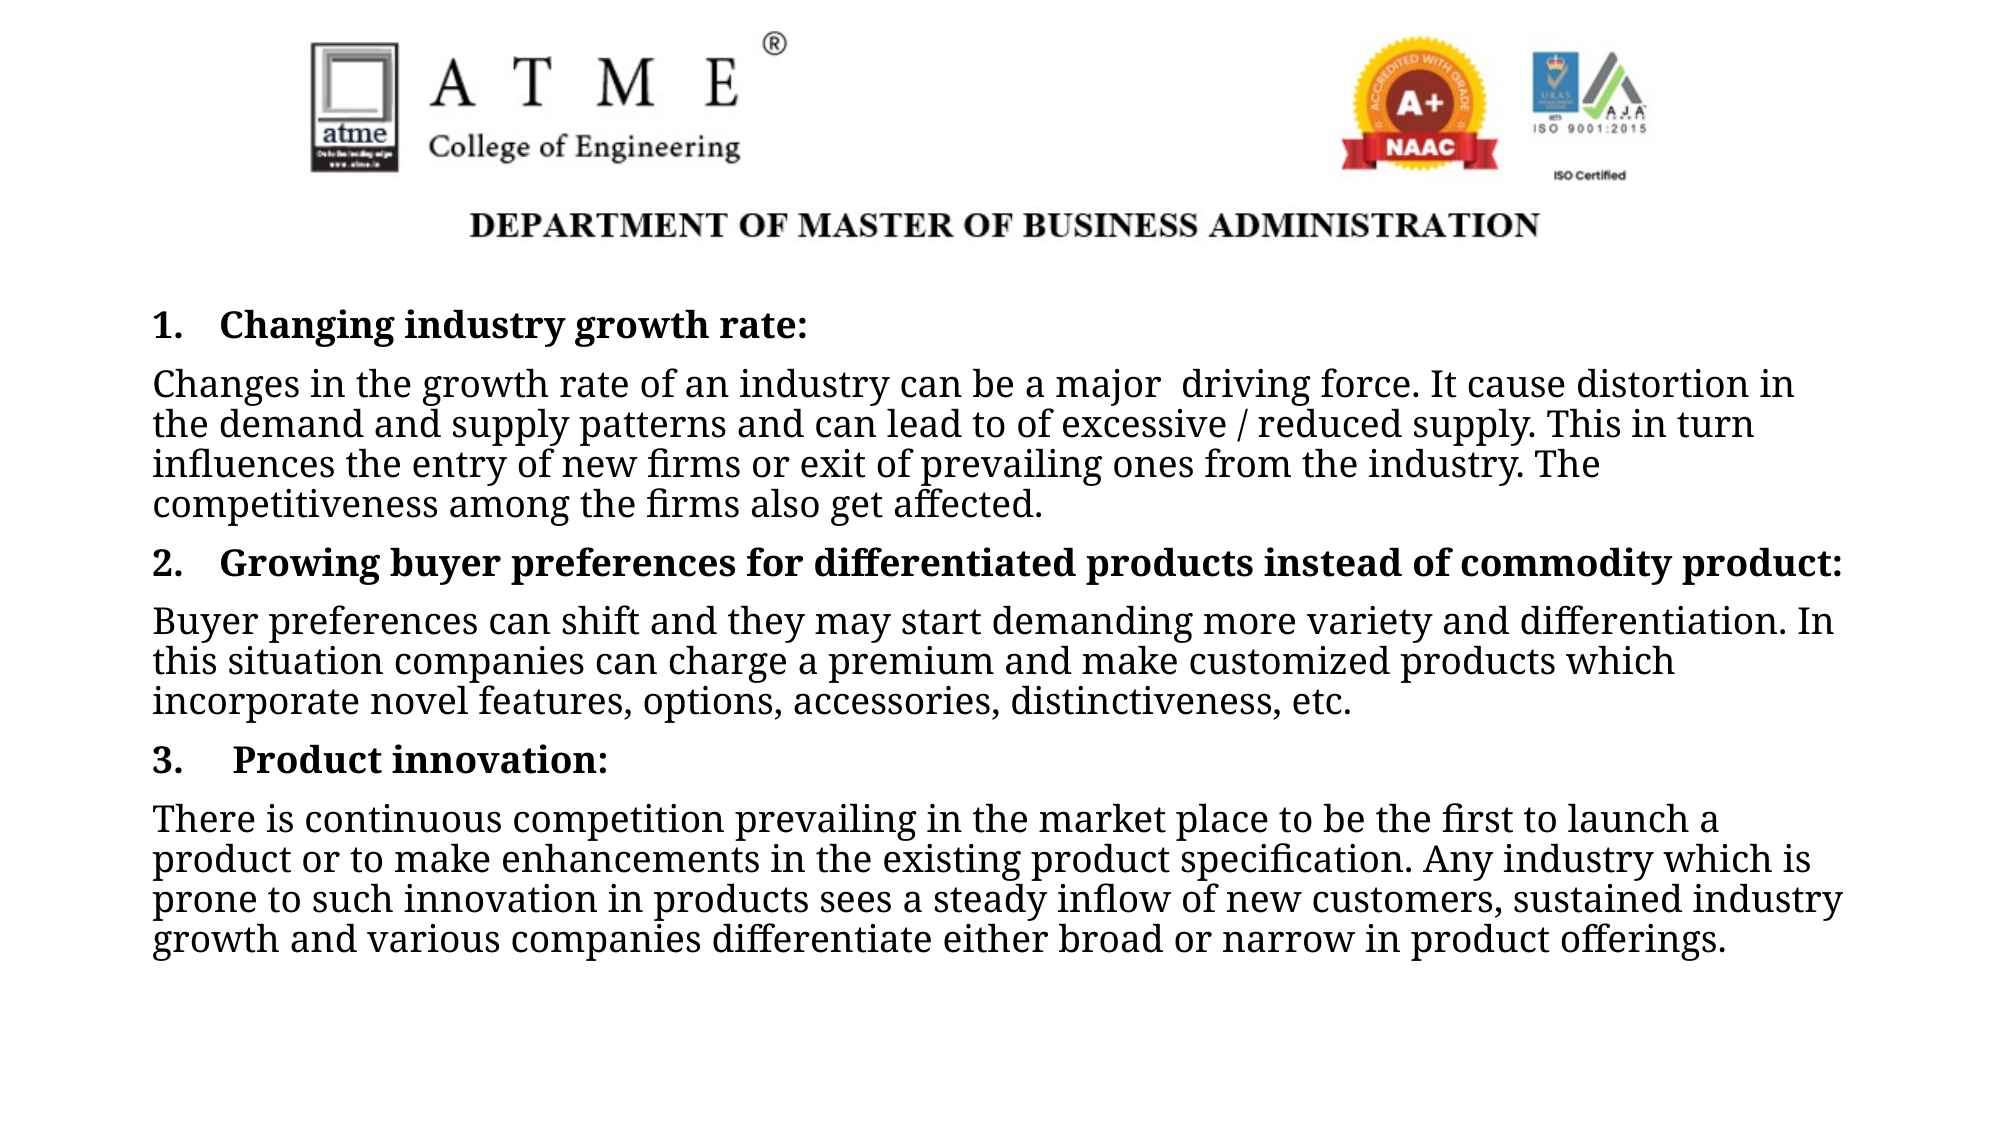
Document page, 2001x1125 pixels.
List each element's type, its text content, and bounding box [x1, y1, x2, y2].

list Changing industry growth rate: Changes in the growth rate of an industry can be a major driving force. It cause distortion in the demand and supply patterns and can lead to of excessive / reduced supply. This in turn influences the entry of new firms or exit of prevailing ones from the industry. The competitiveness among the firms also get affected. Growing buyer preferences for differentiated products instead of commodity product: Buyer preferences can shift and they may start demanding more variety and differentiation. In this situation companies can charge a premium and make customized products which incorporate novel features, options, accessories, distinctiveness, etc. 3. Product innovation: There is continuous competition prevailing in the market place to be the first to launch a product or to make enhancements in the existing product specification. Any industry which is prone to such innovation in products sees a steady inflow of new customers, sustained industry growth and various companies differentiate either broad or narrow in product offerings. [137, 299, 1863, 1014]
picture [303, 30, 1697, 245]
